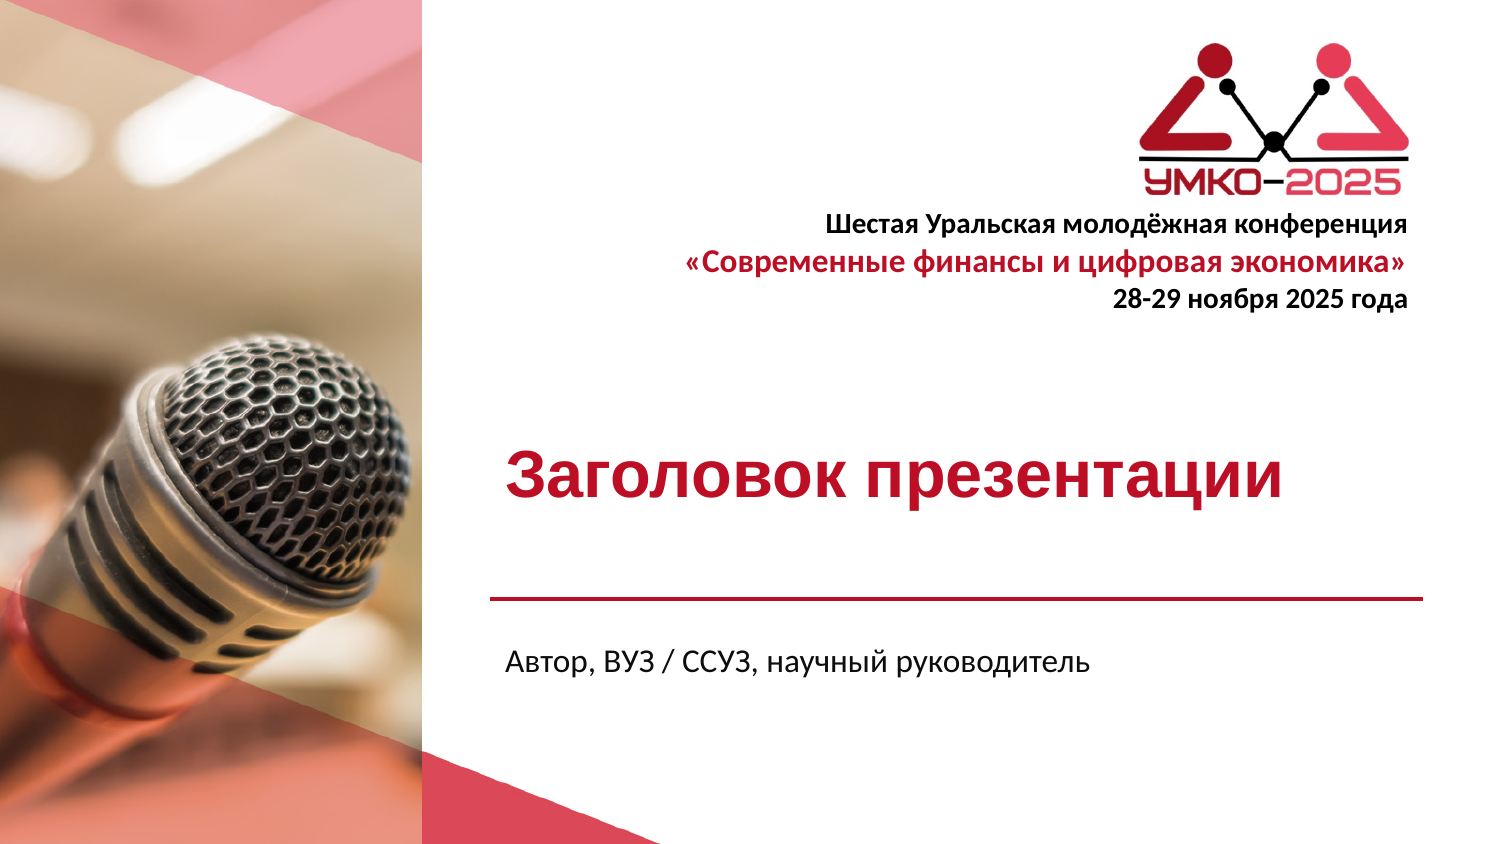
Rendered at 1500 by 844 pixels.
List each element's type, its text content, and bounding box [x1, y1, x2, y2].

text_box Шестая Уральская молодёжная конференция «Современные финансы и цифровая экономика» 28-29 ноября 2025 года [644, 197, 1424, 322]
subtitle Автор, ВУЗ / ССУЗ, научный руководитель [490, 631, 1424, 777]
picture [0, 0, 1500, 844]
title Заголовок презентации [490, 374, 1424, 568]
